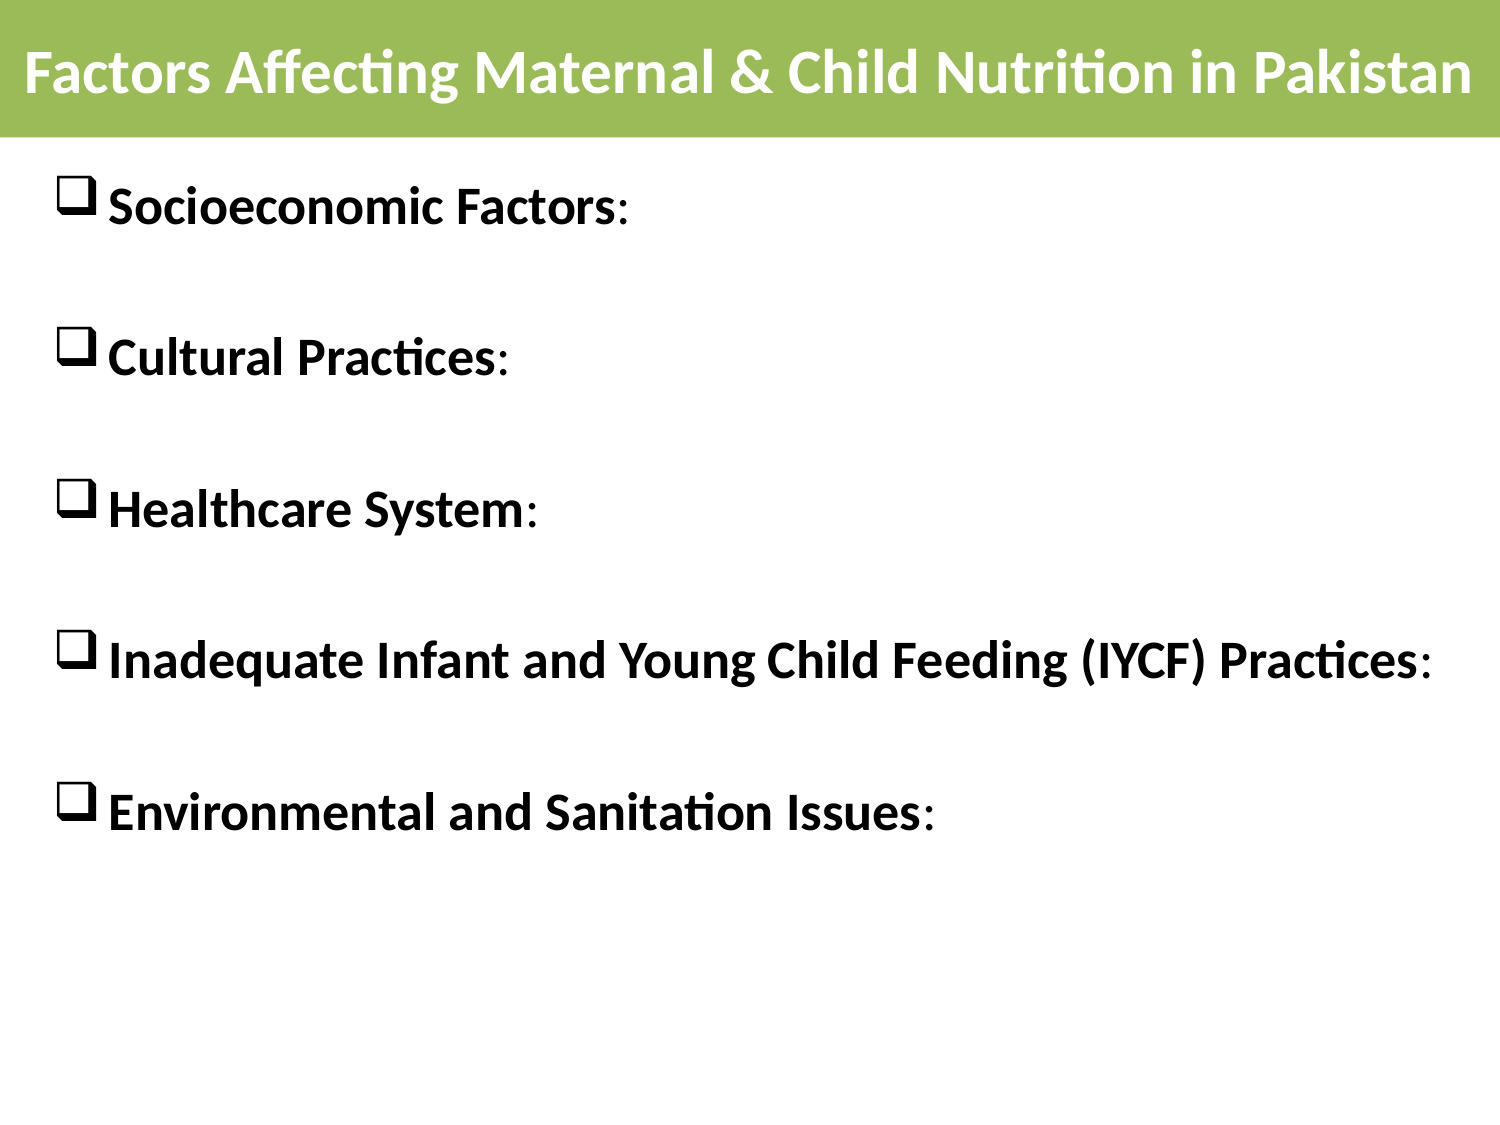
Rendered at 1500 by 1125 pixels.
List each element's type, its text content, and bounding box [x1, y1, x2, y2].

list Socioeconomic Factors: Cultural Practices: Healthcare System: Inadequate Infant and Young Child Feeding (IYCF) Practices: Environmental and Sanitation Issues: [37, 162, 1463, 963]
text_box Factors Affecting Maternal & Child Nutrition in Pakistan [0, 0, 1500, 138]
